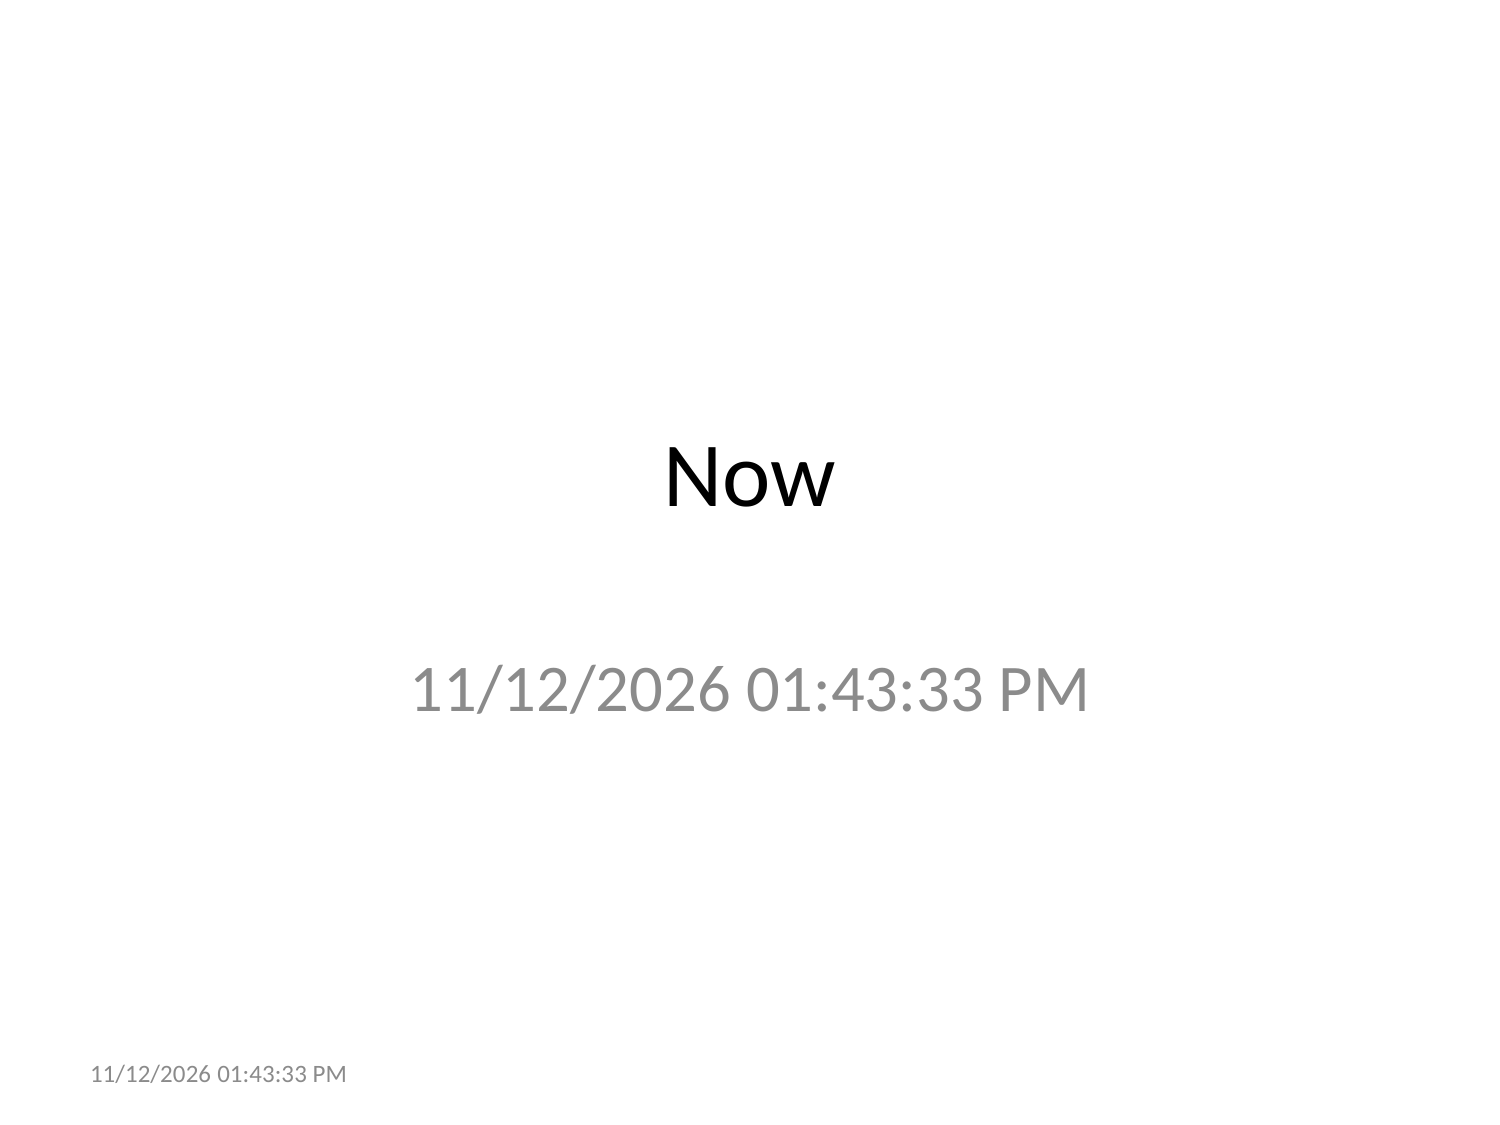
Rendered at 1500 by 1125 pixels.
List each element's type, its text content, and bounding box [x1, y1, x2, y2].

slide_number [75, 1042, 425, 1103]
subtitle 2011-12-19 10:20:04 AM [225, 637, 1275, 925]
title Now [112, 349, 1388, 591]
